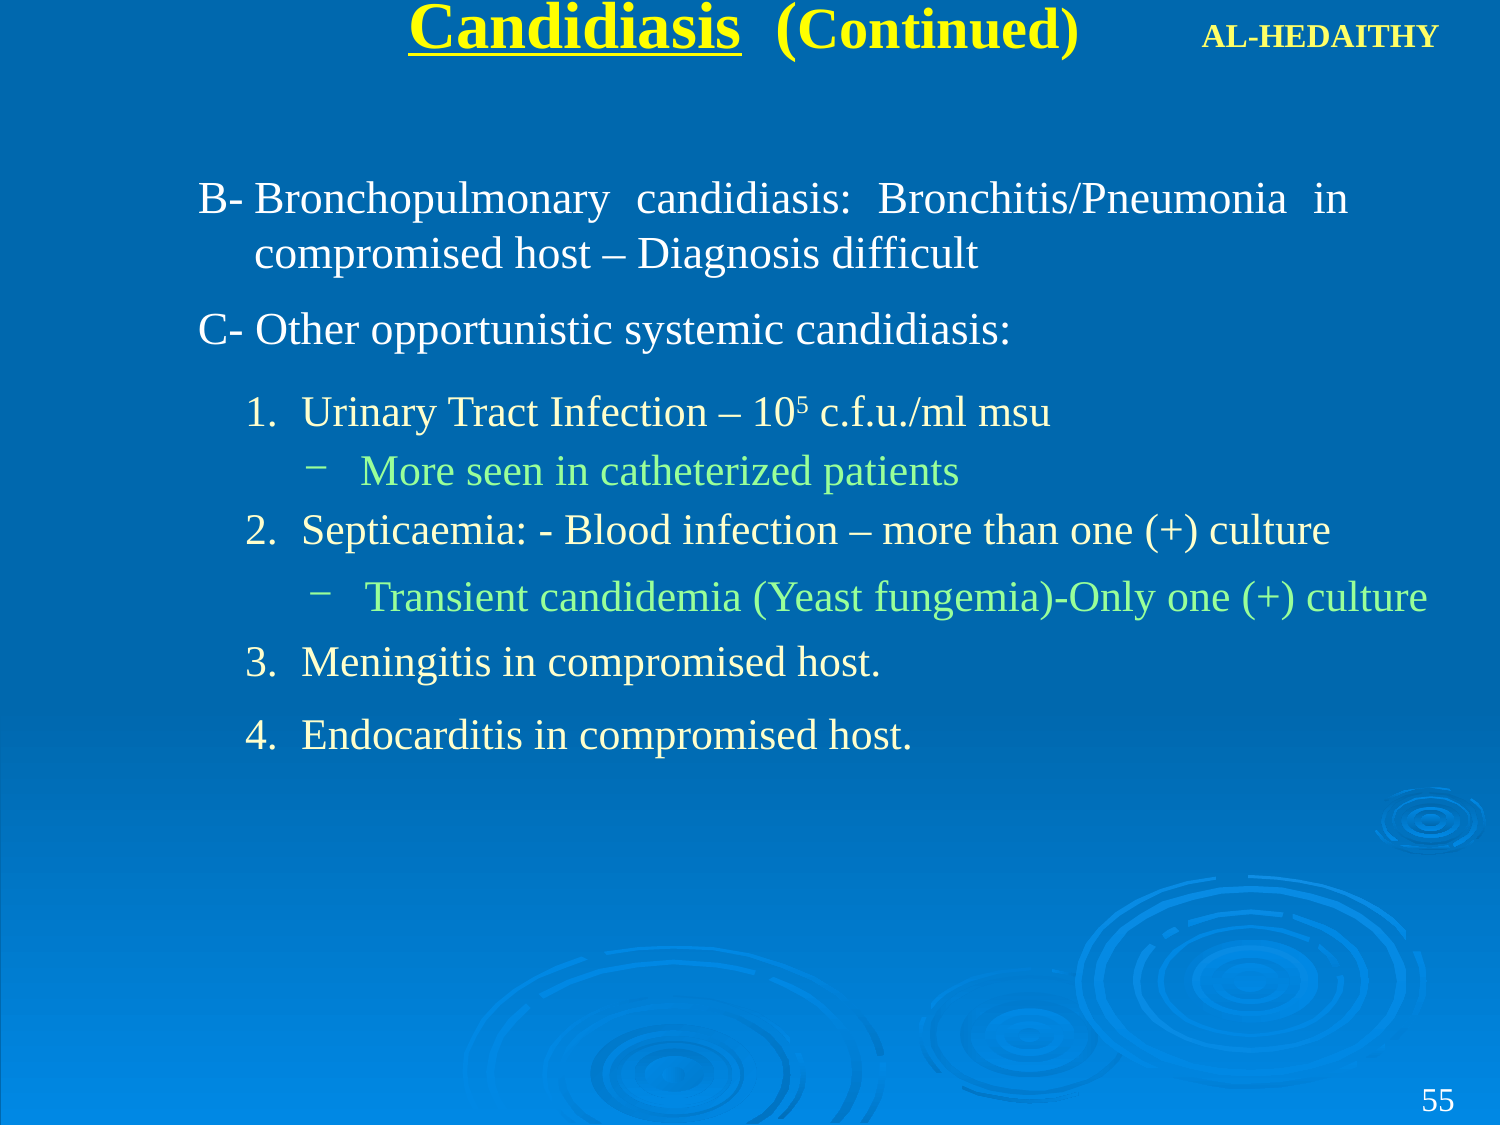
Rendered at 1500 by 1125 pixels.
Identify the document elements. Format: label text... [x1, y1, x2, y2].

text_box Endocarditis in compromised host. [230, 704, 1483, 767]
text_box B- Bronchopulmonary candidiasis: Bronchitis/Pneumonia in compromised host – Diagnosis difficult [183, 160, 1365, 286]
text_box C- Other opportunistic systemic candidiasis: [183, 290, 1459, 361]
text_box AL-HEDAITHY [1186, 7, 1471, 62]
text_box 55 [1370, 1070, 1500, 1125]
text_box Candidiasis (Continued) [159, 0, 1329, 70]
text_box Urinary Tract Infection – 105 c.f.u./ml msu [230, 385, 1483, 443]
text_box More seen in catheterized patients [289, 444, 1341, 501]
text_box Transient candidemia (Yeast fungemia)-Only one (+) culture [218, 560, 1459, 628]
text_box Septicaemia: - Blood infection – more than one (+) culture [230, 503, 1483, 561]
text_box Meningitis in compromised host. [230, 635, 1483, 692]
